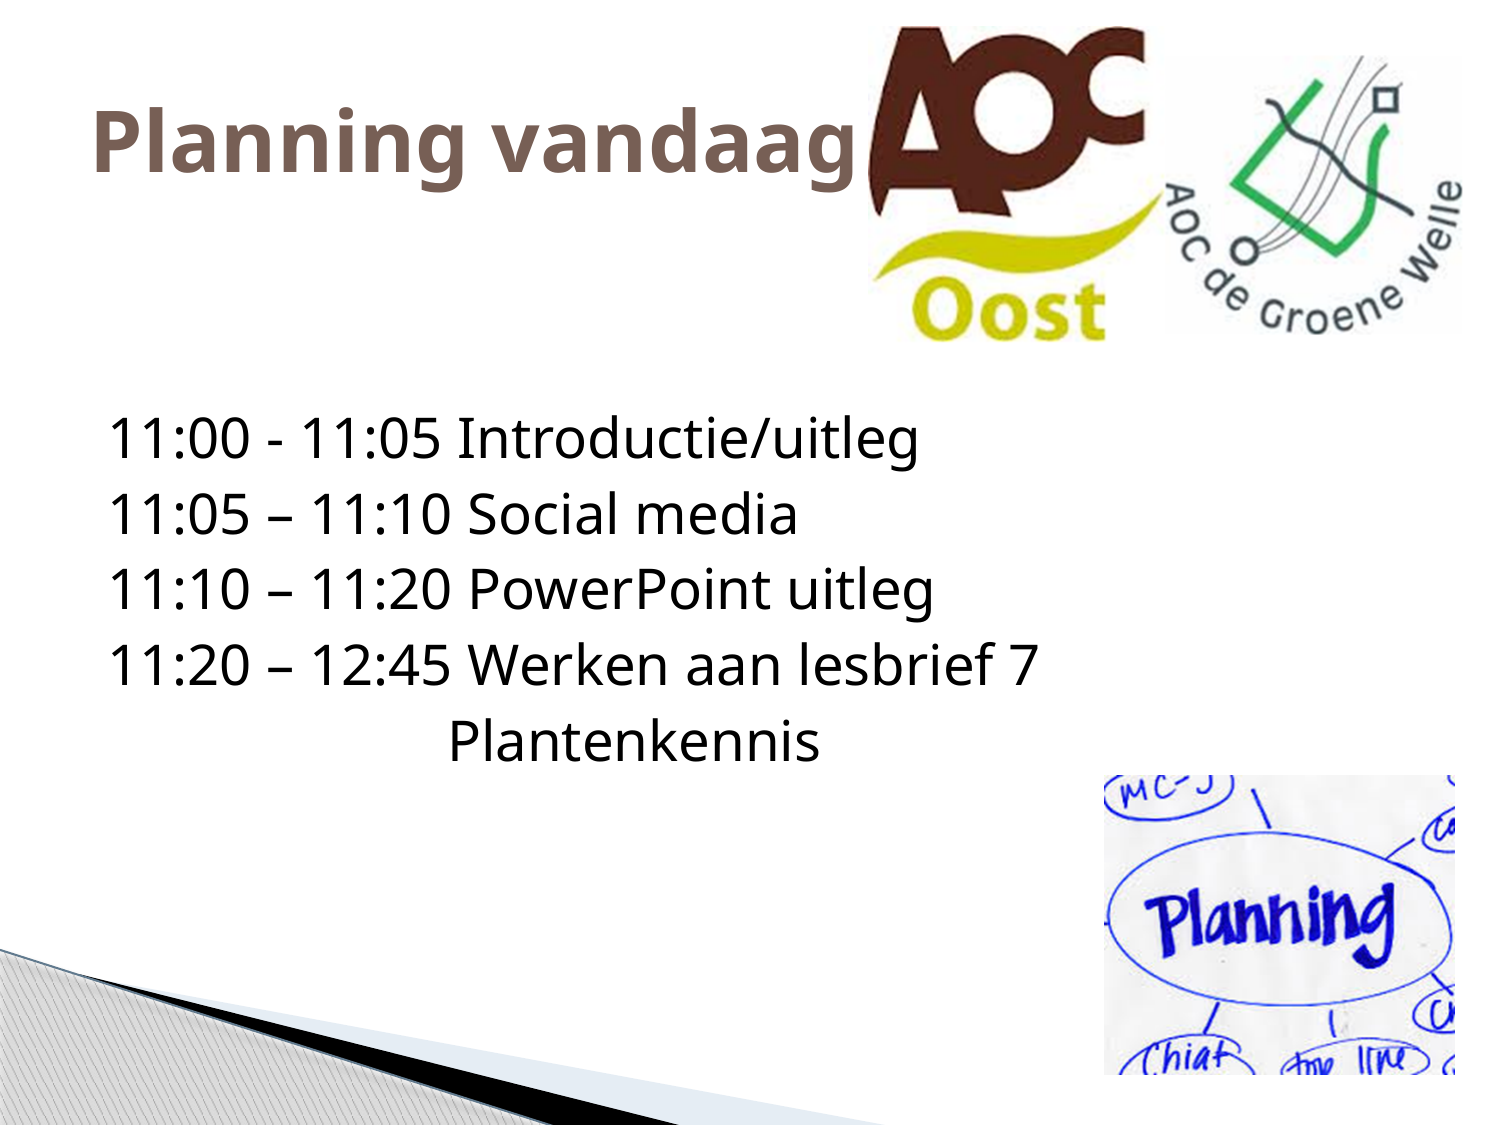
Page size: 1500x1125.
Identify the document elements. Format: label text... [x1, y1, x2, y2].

title Planning vandaag [75, 45, 862, 233]
picture [1104, 774, 1455, 1076]
list 11:00 - 11:05 Introductie/uitleg 11:05 – 11:10 Social media 11:10 – 11:20 PowerPoint uitleg 11:20 – 12:45 Werken aan lesbrief 7 Plantenkennis [75, 243, 1425, 986]
picture [867, 26, 1473, 365]
